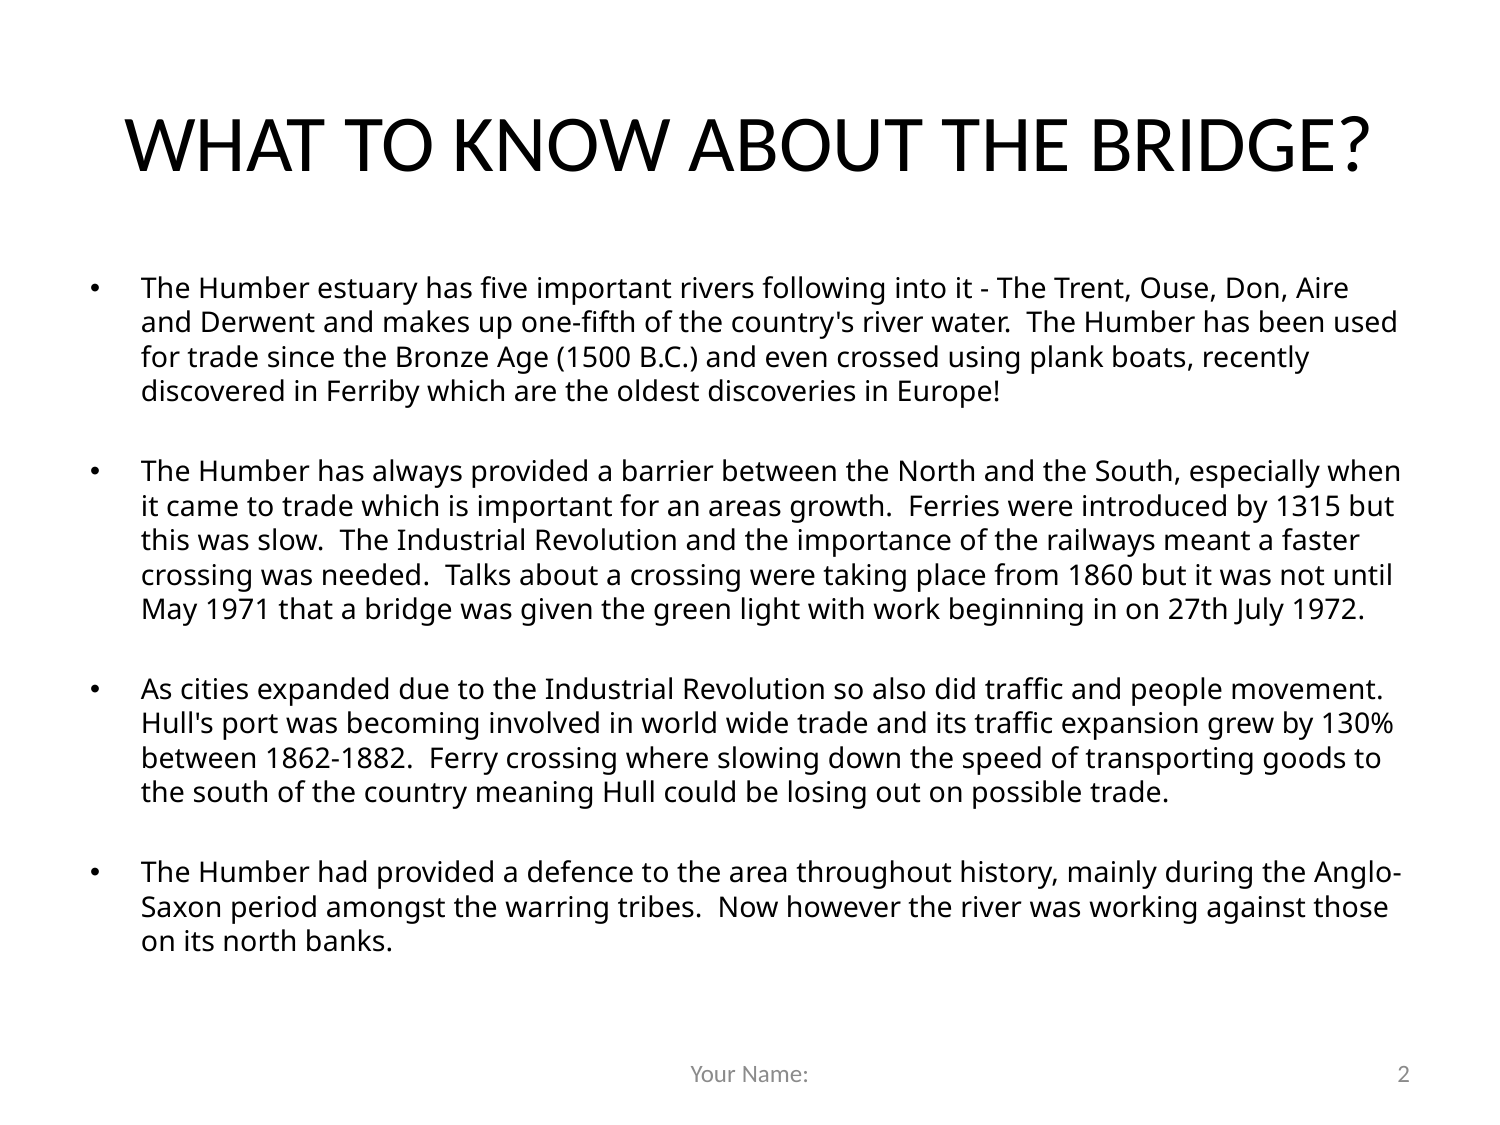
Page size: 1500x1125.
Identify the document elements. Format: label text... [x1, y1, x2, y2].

title WHAT TO KNOW ABOUT THE BRIDGE? [75, 45, 1425, 233]
footer Your Name: [512, 1042, 988, 1103]
slide_number 2 [1074, 1042, 1425, 1103]
list The Humber estuary has five important rivers following into it - The Trent, Ouse, Don, Aire and Derwent and makes up one-fifth of the country's river water. The Humber has been used for trade since the Bronze Age (1500 B.C.) and even crossed using plank boats, recently discovered in Ferriby which are the oldest discoveries in Europe! The Humber has always provided a barrier between the North and the South, especially when it came to trade which is important for an areas growth. Ferries were introduced by 1315 but this was slow. The Industrial Revolution and the importance of the railways meant a faster crossing was needed. Talks about a crossing were taking place from 1860 but it was not until May 1971 that a bridge was given the green light with work beginning in on 27th July 1972. As cities expanded due to the Industrial Revolution so also did traffic and people movement. Hull's port was becoming involved in world wide trade and its traffic expansion grew by 130% between 1862-1882. Ferry crossing where slowing down the speed of transporting goods to the south of the country meaning Hull could be losing out on possible trade. The Humber had provided a defence to the area throughout history, mainly during the Anglo-Saxon period amongst the warring tribes. Now however the river was working against those on its north banks. [75, 262, 1425, 1005]
